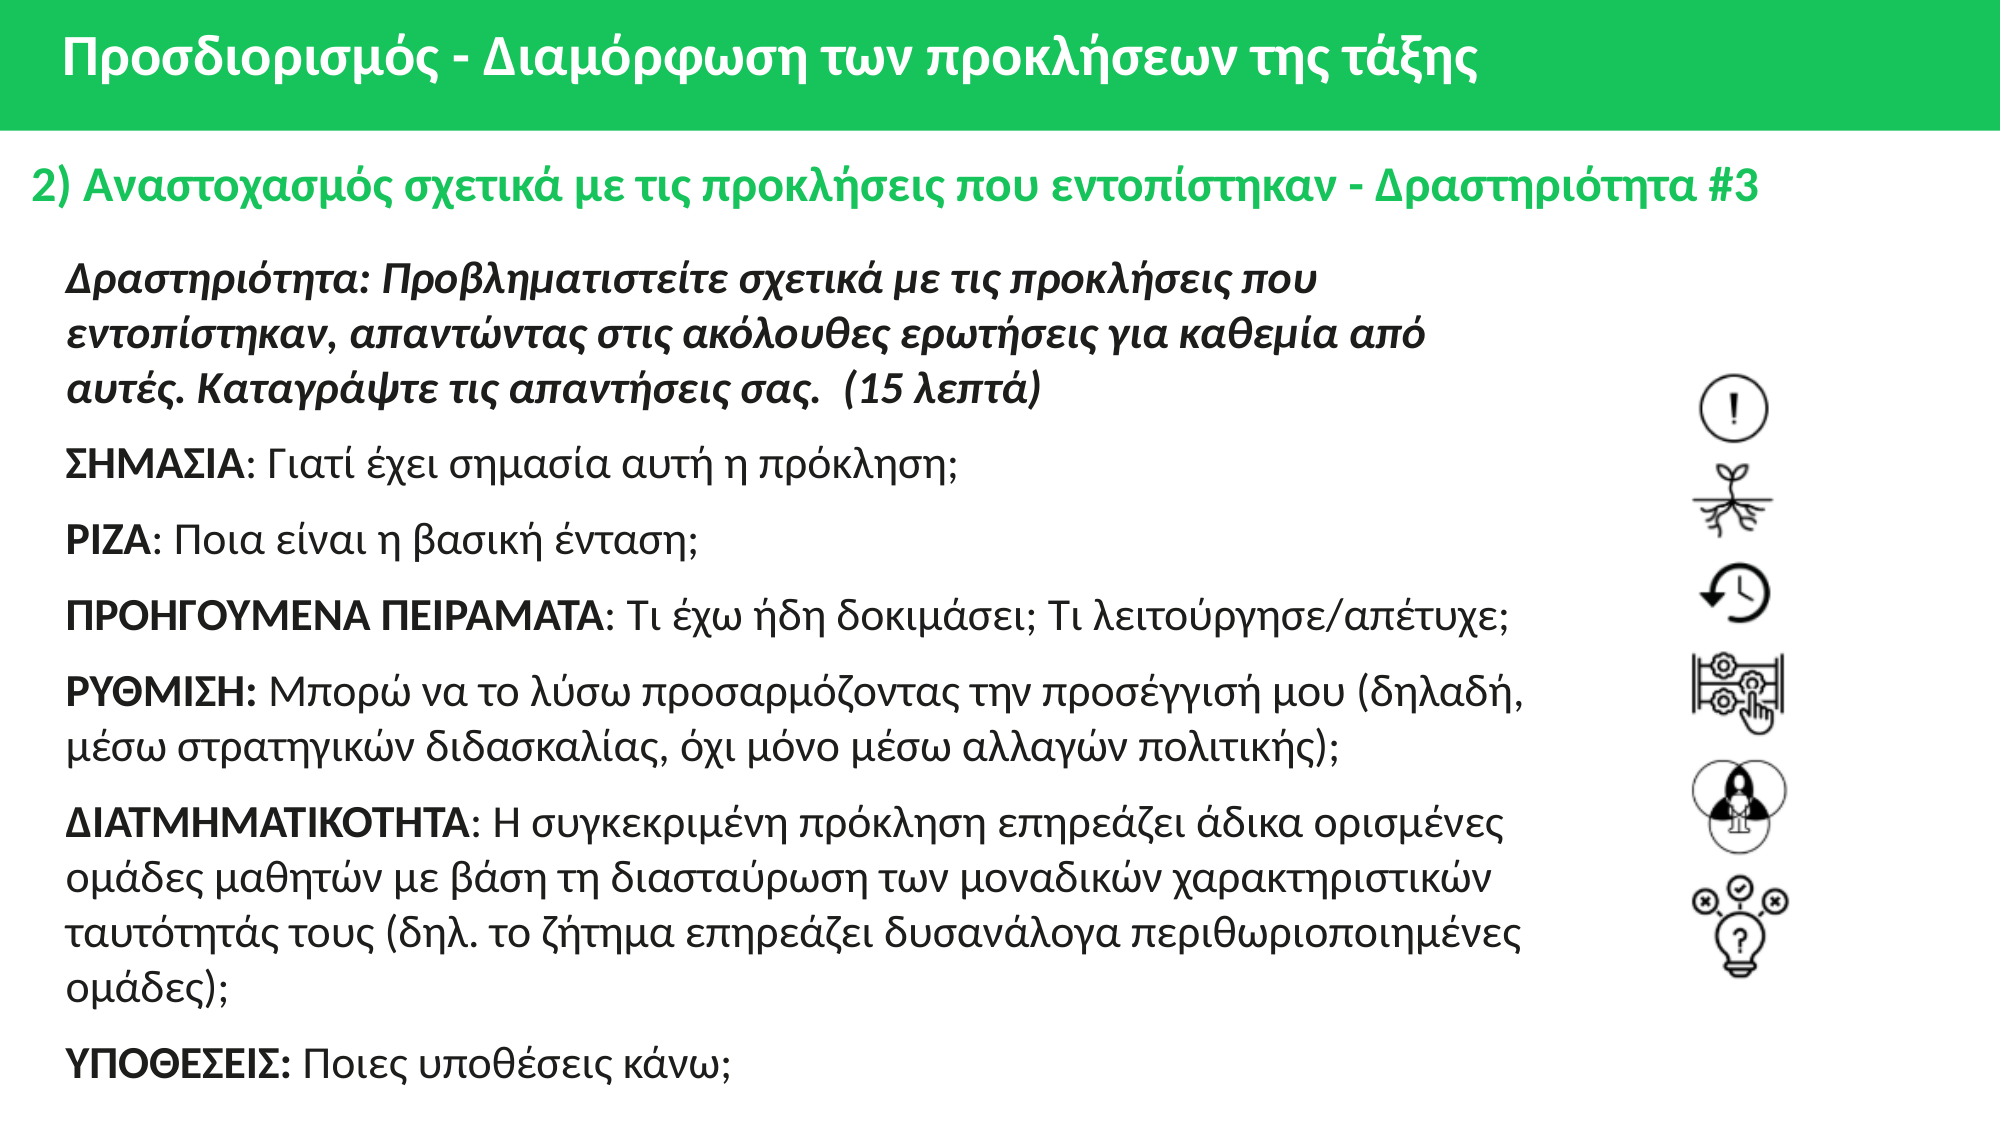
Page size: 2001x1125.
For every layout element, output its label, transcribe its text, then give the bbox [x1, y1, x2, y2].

picture [1615, 350, 1859, 998]
list Δραστηριότητα: Προβληματιστείτε σχετικά με τις προκλήσεις που εντοπίστηκαν, απαντώντας στις ακόλουθες ερωτήσεις για καθεμία από αυτές. Καταγράψτε τις απαντήσεις σας. (15 λεπτά) ΣΗΜΑΣΙΑ: Γιατί έχει σημασία αυτή η πρόκληση; ΡΙΖΑ: Ποια είναι η βασική ένταση; ΠΡΟΗΓΟΎΜΕΝΑ ΠΕΙΡΆΜΑΤΑ: Τι έχω ήδη δοκιμάσει; Τι λειτούργησε/απέτυχε; ΡΥΘΜΙΣΗ: Μπορώ να το λύσω προσαρμόζοντας την προσέγγισή μου (δηλαδή, μέσω στρατηγικών διδασκαλίας, όχι μόνο μέσω αλλαγών πολιτικής); ΔΙΑΤΜΗΜΑΤΙΚΟΤΗΤΑ: Η συγκεκριμένη πρόκληση επηρεάζει άδικα ορισμένες ομάδες μαθητών με βάση τη διασταύρωση των μοναδικών χαρακτηριστικών ταυτότητάς τους (δηλ. το ζήτημα επηρεάζει δυσανάλογα περιθωριοποιημένες ομάδες); ΥΠΟΘΕΣΕΙΣ: Ποιες υποθέσεις κάνω; [50, 239, 1545, 1108]
title Προσδιορισμός - Διαμόρφωση των προκλήσεων της τάξης [16, 40, 1976, 140]
list 2) Αναστοχασμός σχετικά με τις προκλήσεις που εντοπίστηκαν - Δραστηριότητα #3 [16, 140, 1976, 231]
